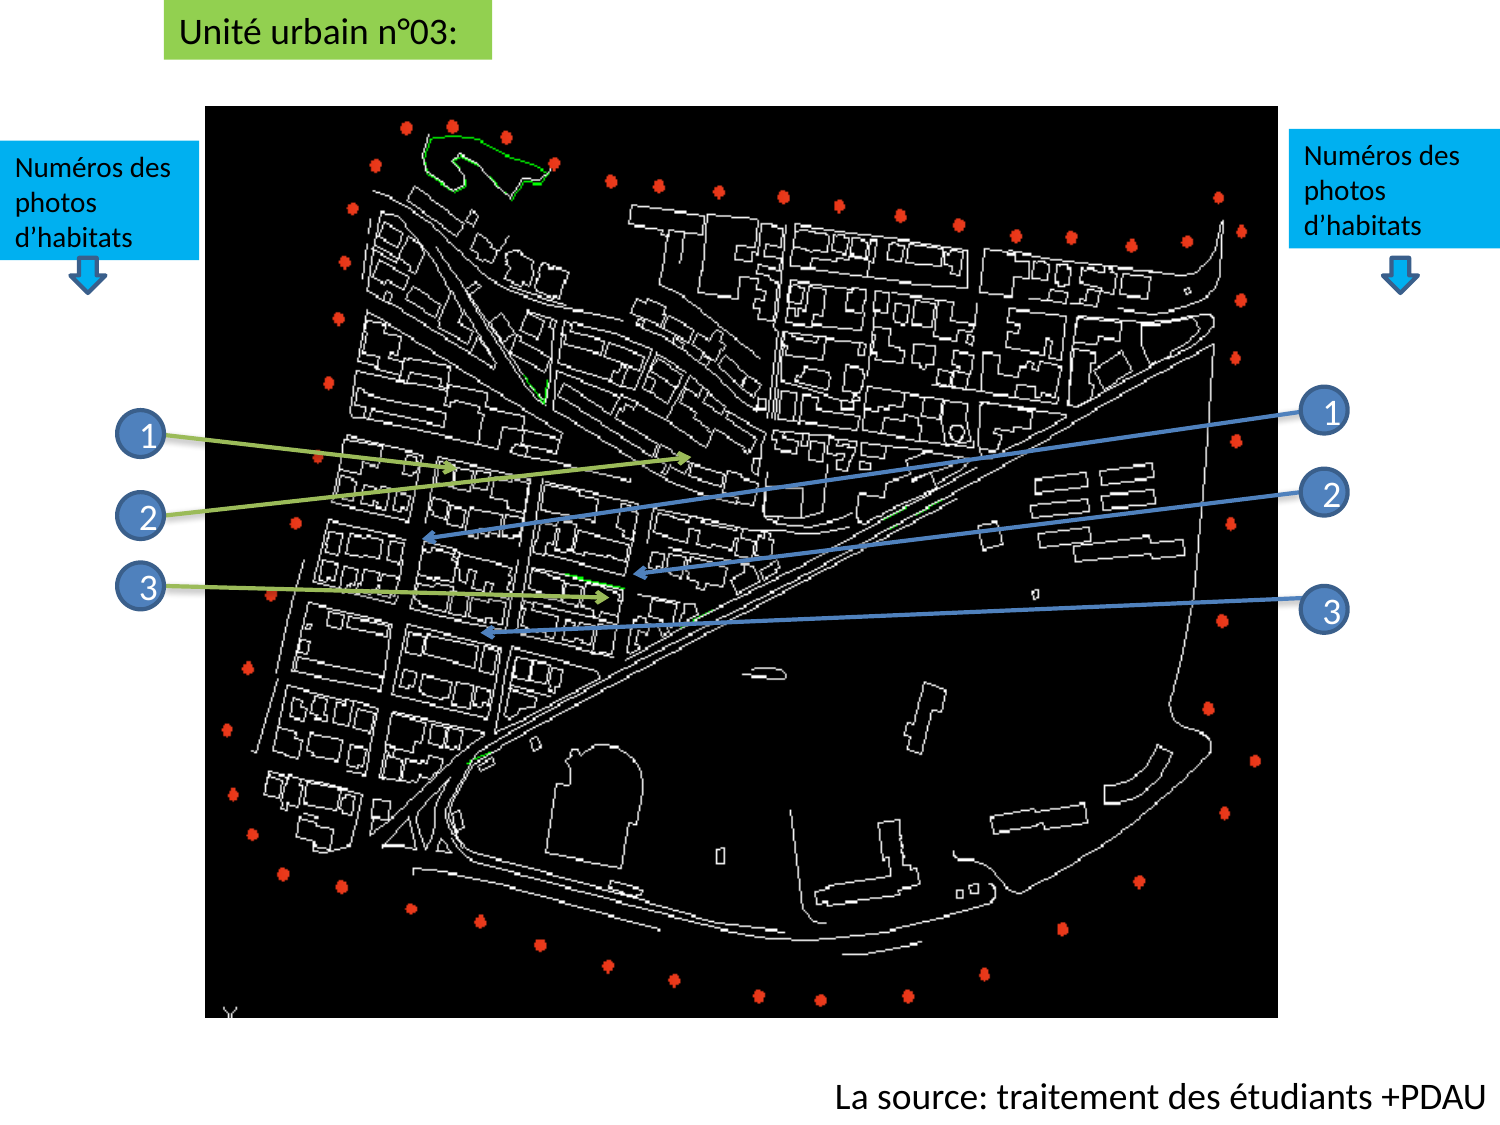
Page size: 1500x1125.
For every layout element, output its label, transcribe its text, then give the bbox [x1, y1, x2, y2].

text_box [163, 477, 416, 516]
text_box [421, 409, 1313, 540]
picture [205, 106, 1278, 433]
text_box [163, 585, 610, 598]
text_box Unité urbain n°03: [163, 0, 493, 60]
text_box 1 [115, 407, 166, 460]
picture [205, 516, 1278, 597]
text_box 2 [1316, 466, 1350, 518]
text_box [632, 491, 1302, 575]
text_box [152, 433, 416, 469]
text_box [68, 255, 108, 296]
text_box 3 [1302, 583, 1350, 635]
text_box 2 [115, 490, 165, 542]
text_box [480, 597, 1313, 633]
text_box 1 [1298, 384, 1350, 436]
text_box 3 [115, 560, 166, 612]
text_box [1380, 255, 1420, 296]
text_box La source: traitement des étudiants +PDAU [820, 1064, 1500, 1125]
picture [205, 598, 1278, 1019]
text_box Numéros des photos d’habitats [0, 140, 200, 261]
text_box Numéros des photos d’habitats [1288, 128, 1500, 249]
